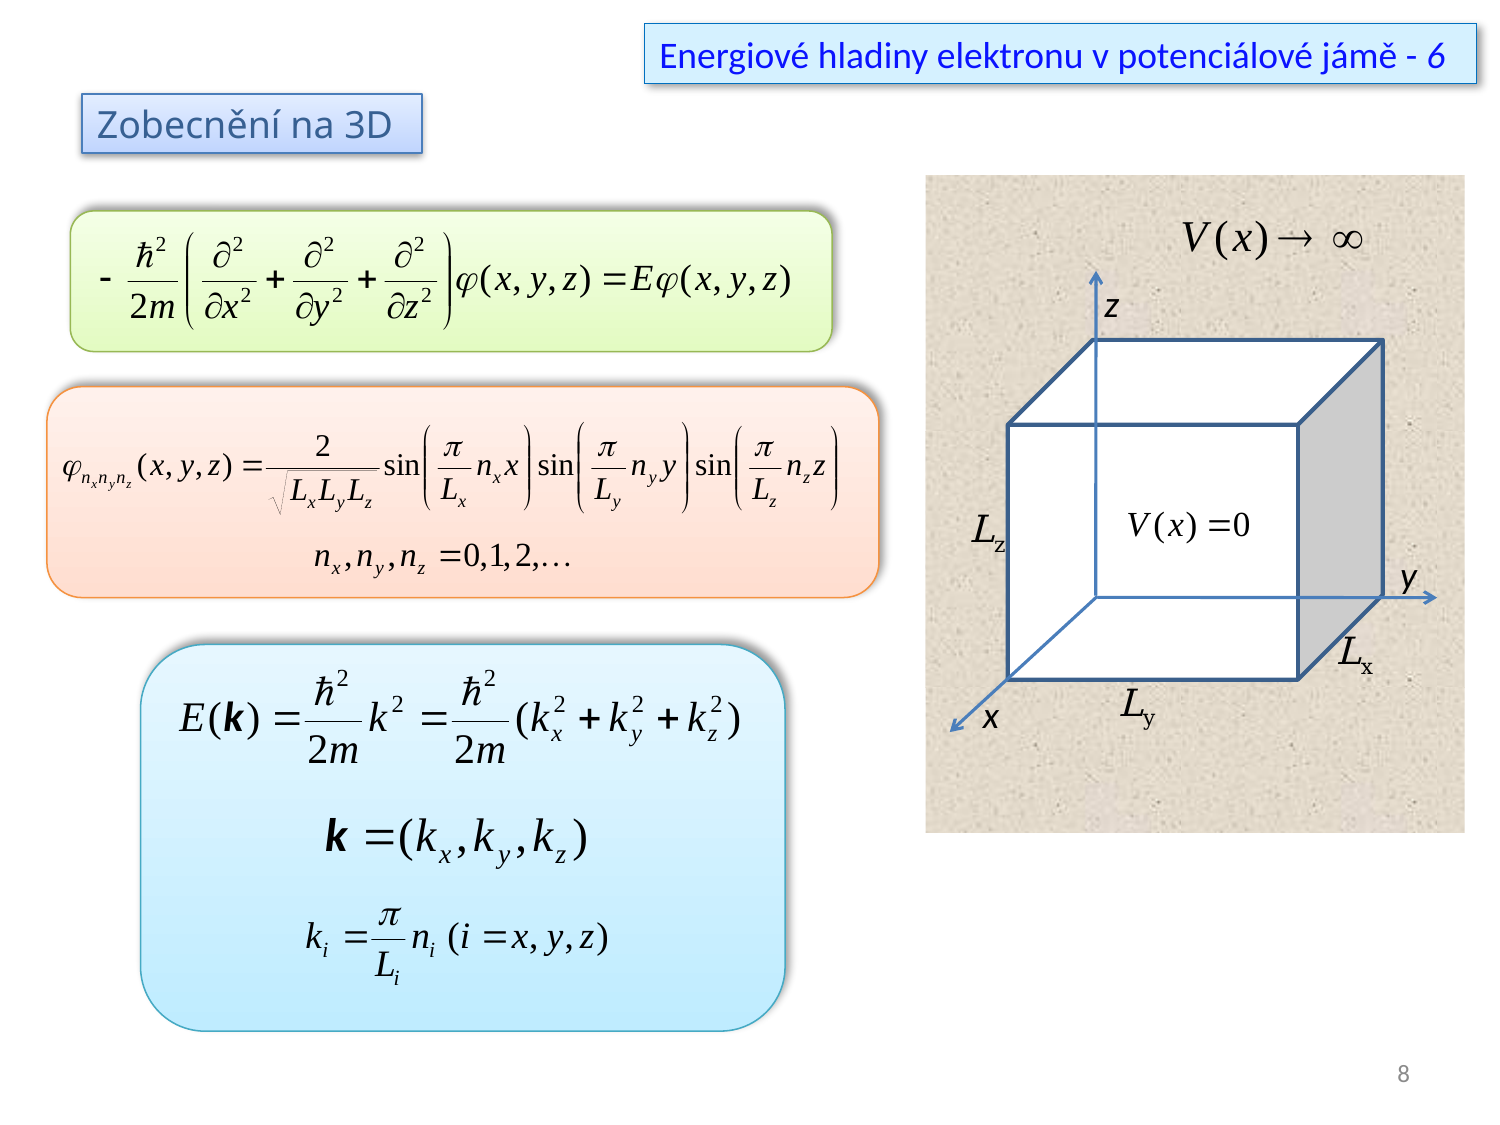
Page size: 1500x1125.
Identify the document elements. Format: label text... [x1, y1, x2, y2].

text_box Zobecnění na 3D [81, 93, 423, 154]
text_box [70, 210, 833, 352]
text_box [140, 644, 786, 1032]
slide_number 8 [1074, 1042, 1425, 1103]
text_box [925, 175, 1466, 833]
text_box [46, 386, 880, 598]
text_box Energiové hladiny elektronu v potenciálové jámě - 6 [644, 23, 1477, 84]
